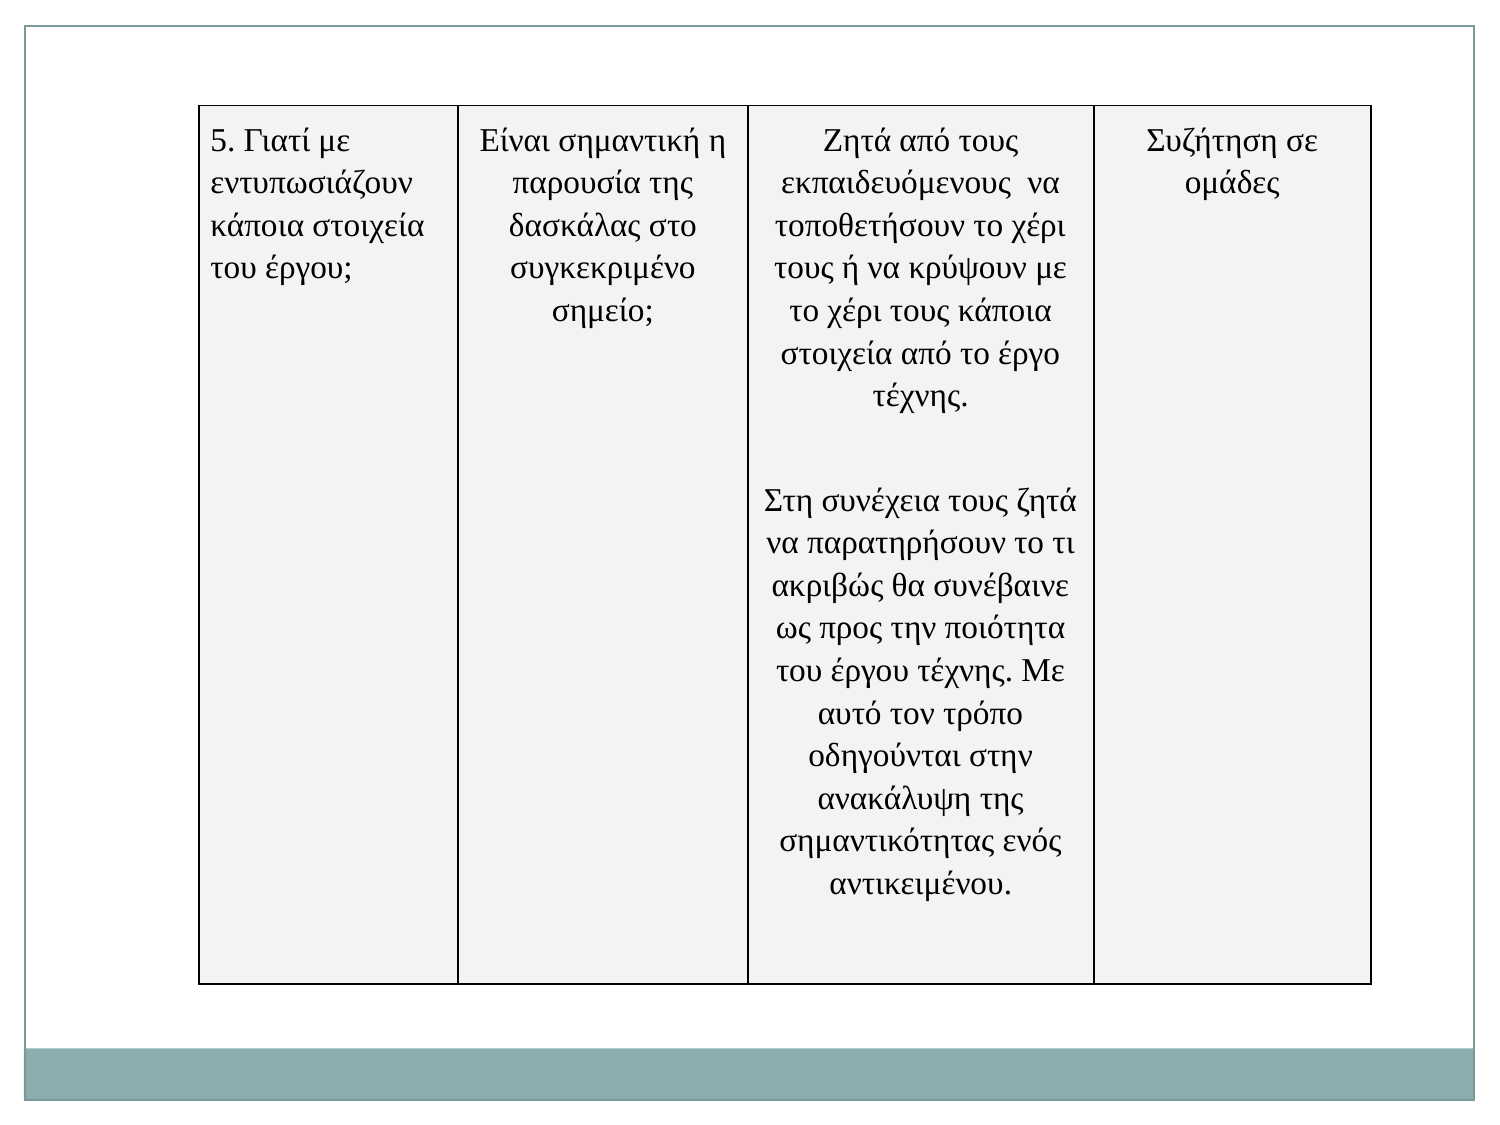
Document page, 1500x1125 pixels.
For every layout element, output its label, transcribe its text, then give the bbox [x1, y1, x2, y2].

table_header Ζητά από τους εκπαιδευόμενους να τοποθετήσουν το χέρι τους ή να κρύψουν με το χέρι τους κάποια στοιχεία από το έργο τέχνης. Στη συνέχεια τους ζητά να παρατηρήσουν το τι ακριβώς θα συνέβαινε ως προς την ποιότητα του έργου τέχνης. Με αυτό τον τρόπο οδηγούνται στην ανακάλυψη της σημαντικότητας ενός αντικειμένου. [749, 106, 1093, 983]
table_header Συζήτηση σε ομάδες [1095, 106, 1370, 983]
table_header Είναι σημαντική η παρουσία της δασκάλας στο συγκεκριμένο σημείο; [459, 106, 747, 983]
table_header 5. Γιατί με εντυπωσιάζουν κάποια στοιχεία του έργου; [200, 106, 457, 983]
